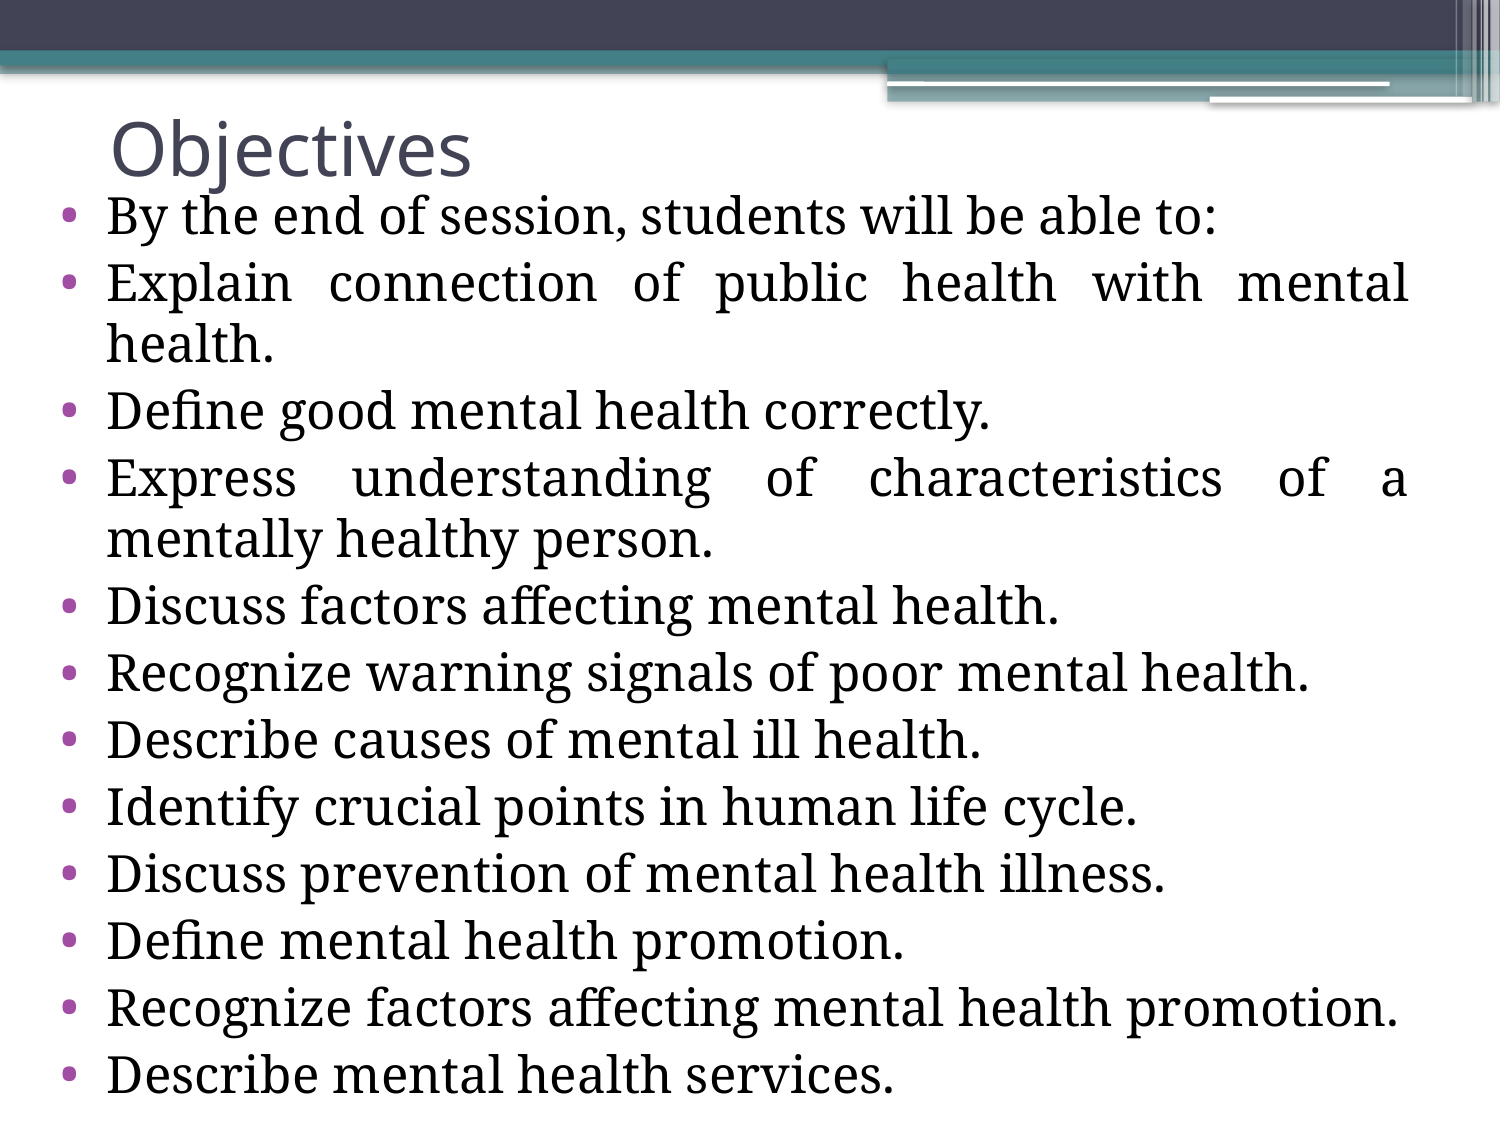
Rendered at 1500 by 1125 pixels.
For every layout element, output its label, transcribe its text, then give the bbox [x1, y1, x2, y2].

list By the end of session, students will be able to: Explain connection of public health with mental health. Define good mental health correctly. Express understanding of characteristics of a mentally healthy person. Discuss factors affecting mental health. Recognize warning signals of poor mental health. Describe causes of mental ill health. Identify crucial points in human life cycle. Discuss prevention of mental health illness. Define mental health promotion. Recognize factors affecting mental health promotion. Describe mental health services. [35, 175, 1425, 1125]
title Objectives [75, 93, 1425, 175]
